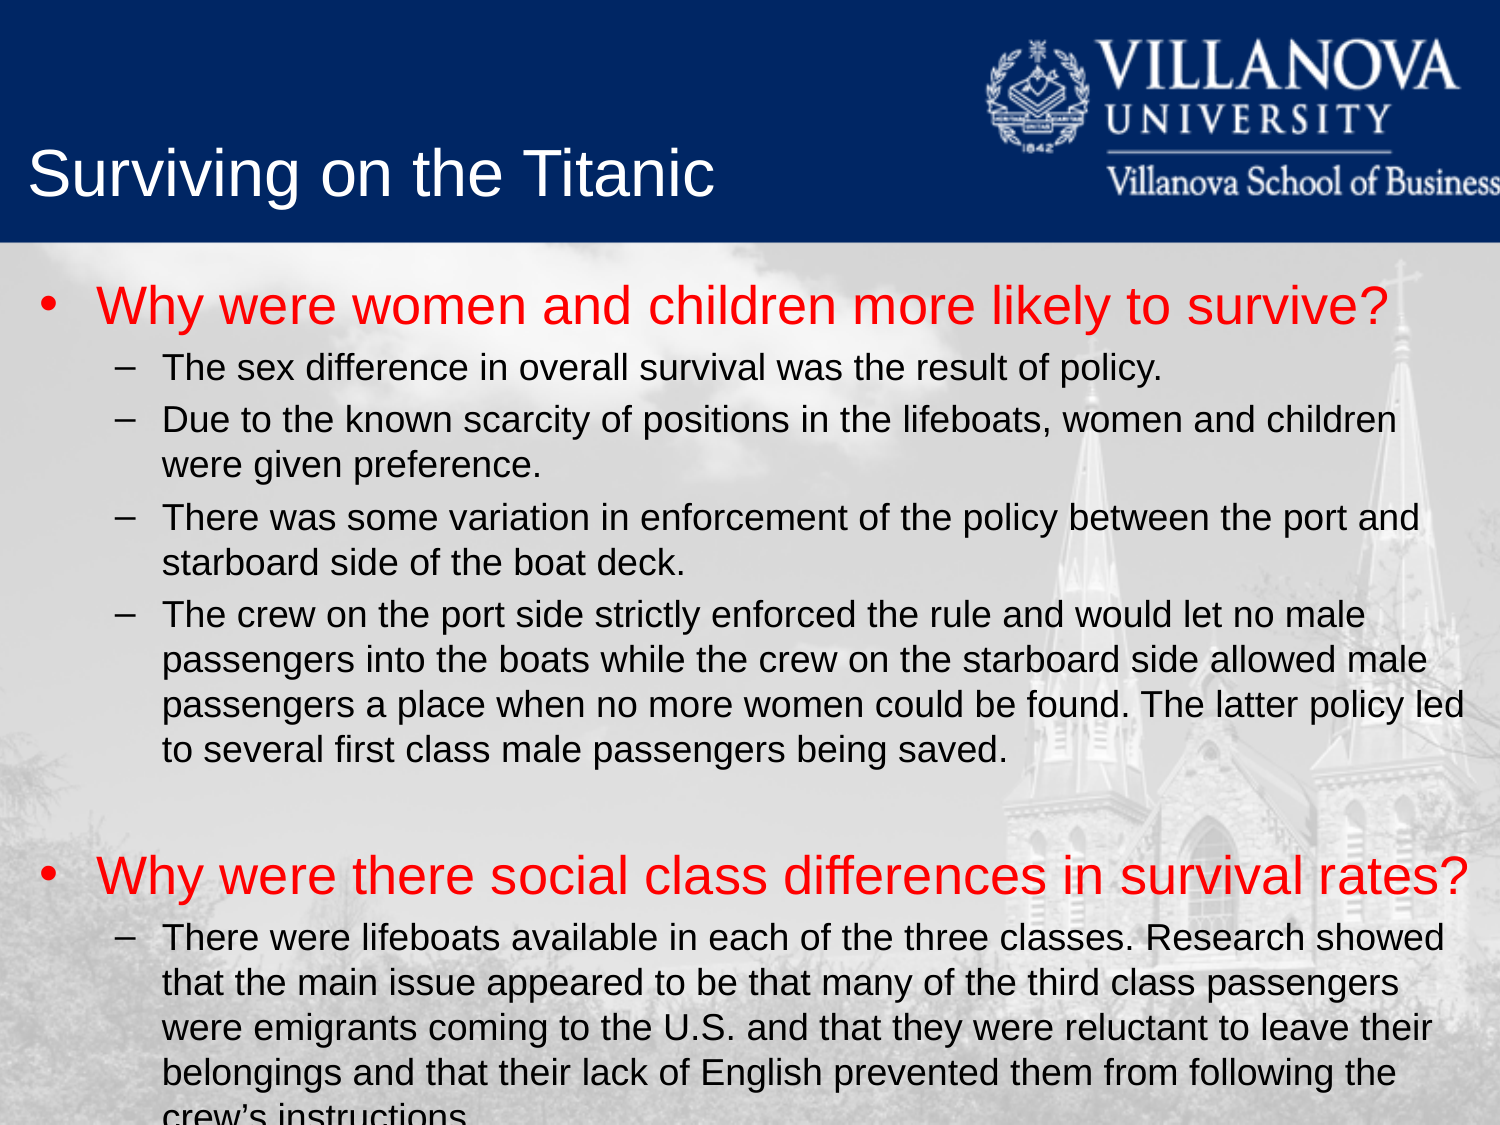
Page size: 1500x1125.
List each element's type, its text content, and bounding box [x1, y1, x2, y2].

picture [0, 0, 1500, 1125]
text_box Surviving on the Titanic [12, 37, 1363, 225]
list Why were women and children more likely to survive? The sex difference in overall survival was the result of policy. Due to the known scarcity of positions in the lifeboats, women and children were given preference. There was some variation in enforcement of the policy between the port and starboard side of the boat deck. The crew on the port side strictly enforced the rule and would let no male passengers into the boats while the crew on the starboard side allowed male passengers a place when no more women could be found. The latter policy led to several first class male passengers being saved. Why were there social class differences in survival rates? There were lifeboats available in each of the three classes. Research showed that the main issue appeared to be that many of the third class passengers were emigrants coming to the U.S. and that they were reluctant to leave their belongings and that their lack of English prevented them from following the crew’s instructions. [24, 262, 1500, 1125]
